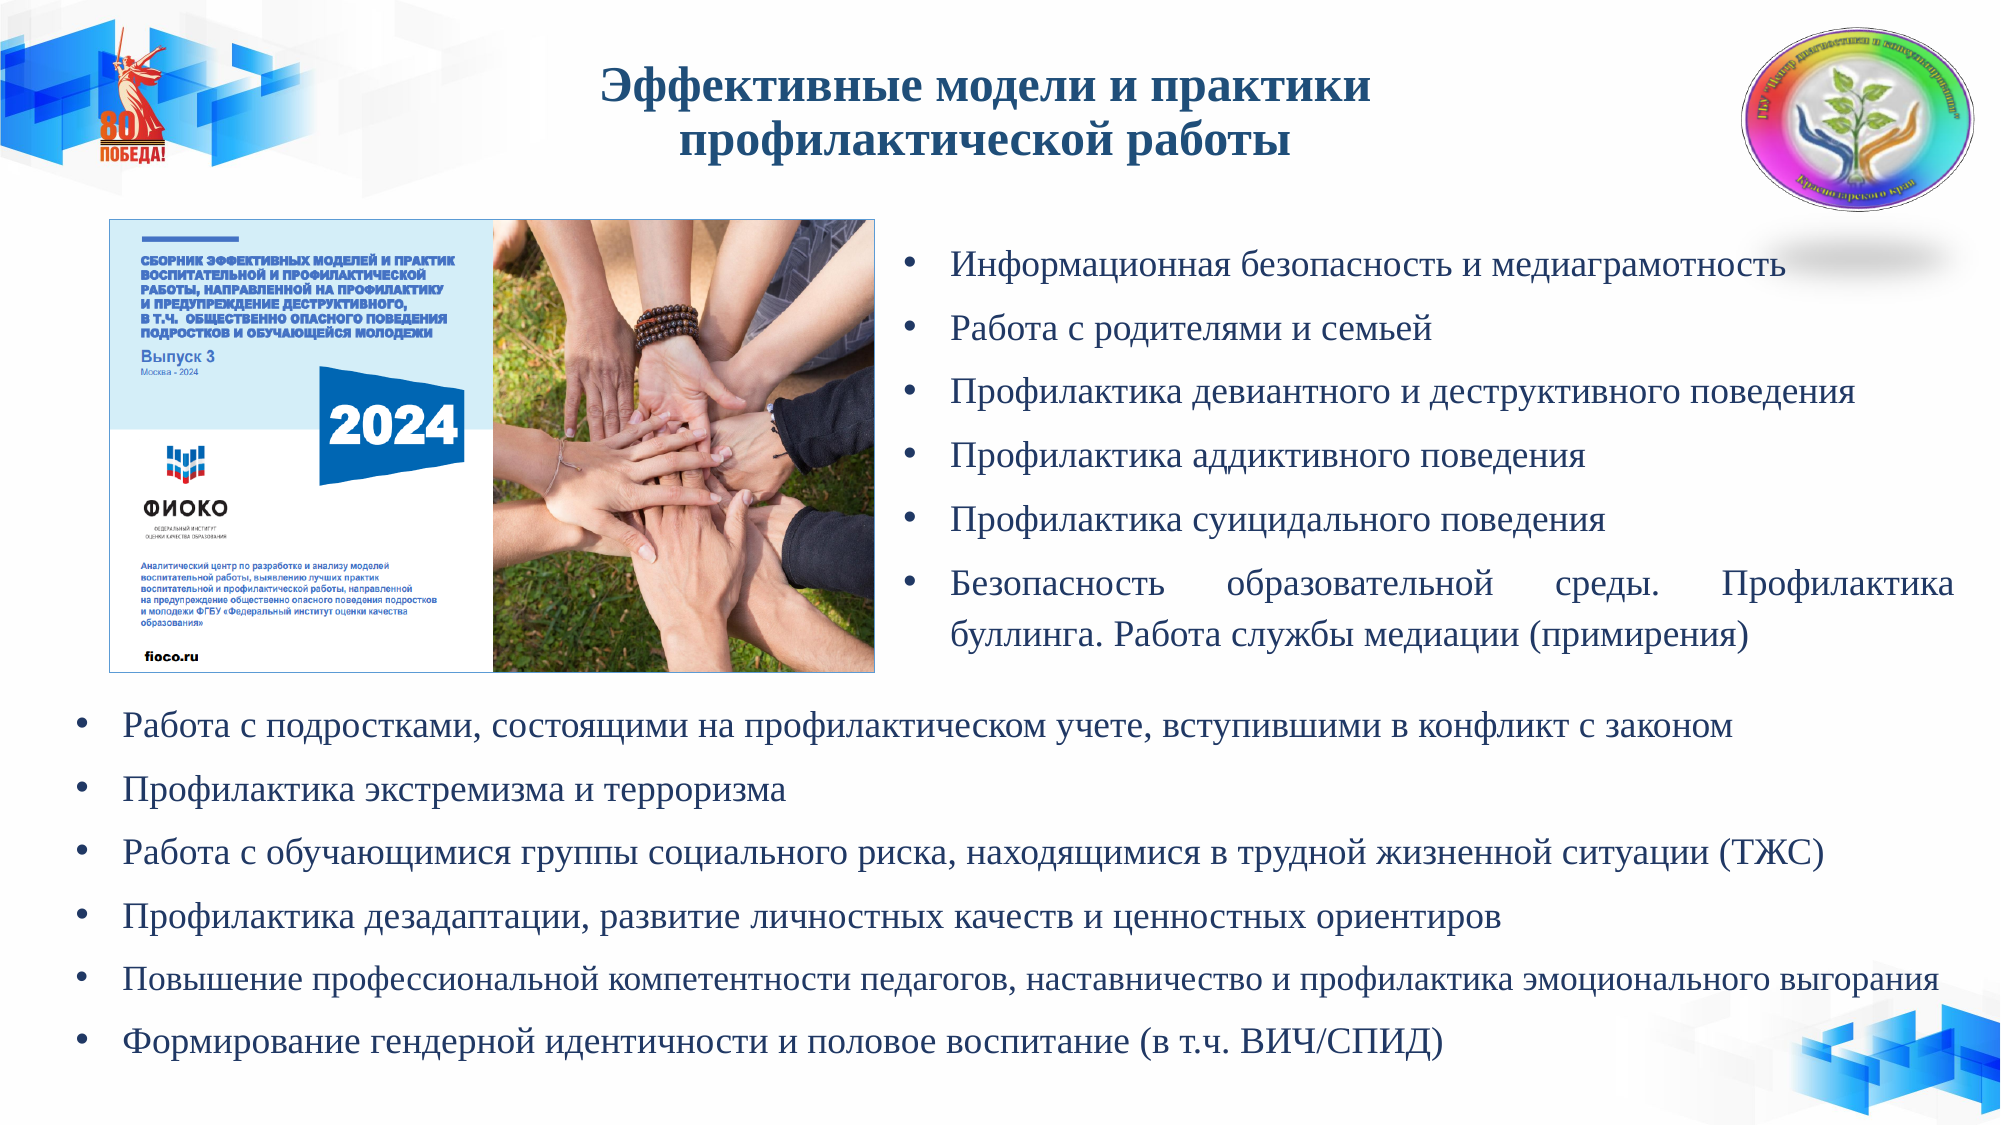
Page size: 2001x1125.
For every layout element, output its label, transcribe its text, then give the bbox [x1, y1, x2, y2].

text_box Информационная безопасность и медиаграмотность Работа с родителями и семьей Профилактика девиантного и деструктивного поведения Профилактика аддиктивного поведения Профилактика суицидального поведения Безопасность образовательной среды. Профилактика буллинга. Работа службы медиации (примирения) [888, 225, 1971, 628]
text_box Работа с подростками, состоящими на профилактическом учете, вступившими в конфликт с законом Профилактика экстремизма и терроризма Работа с обучающимися группы социального риска, находящимися в трудной жизненной ситуации (ТЖС) Профилактика дезадаптации, развитие личностных качеств и ценностных ориентиров Повышение профессиональной компетентности педагогов, наставничество и профилактика эмоционального выгорания Формирование гендерной идентичности и половое воспитание (в т.ч. ВИЧ/СПИД) [60, 628, 2000, 1069]
text_box Эффективные модели и практики профилактической работы [400, 51, 1570, 194]
picture [0, 0, 2001, 1125]
